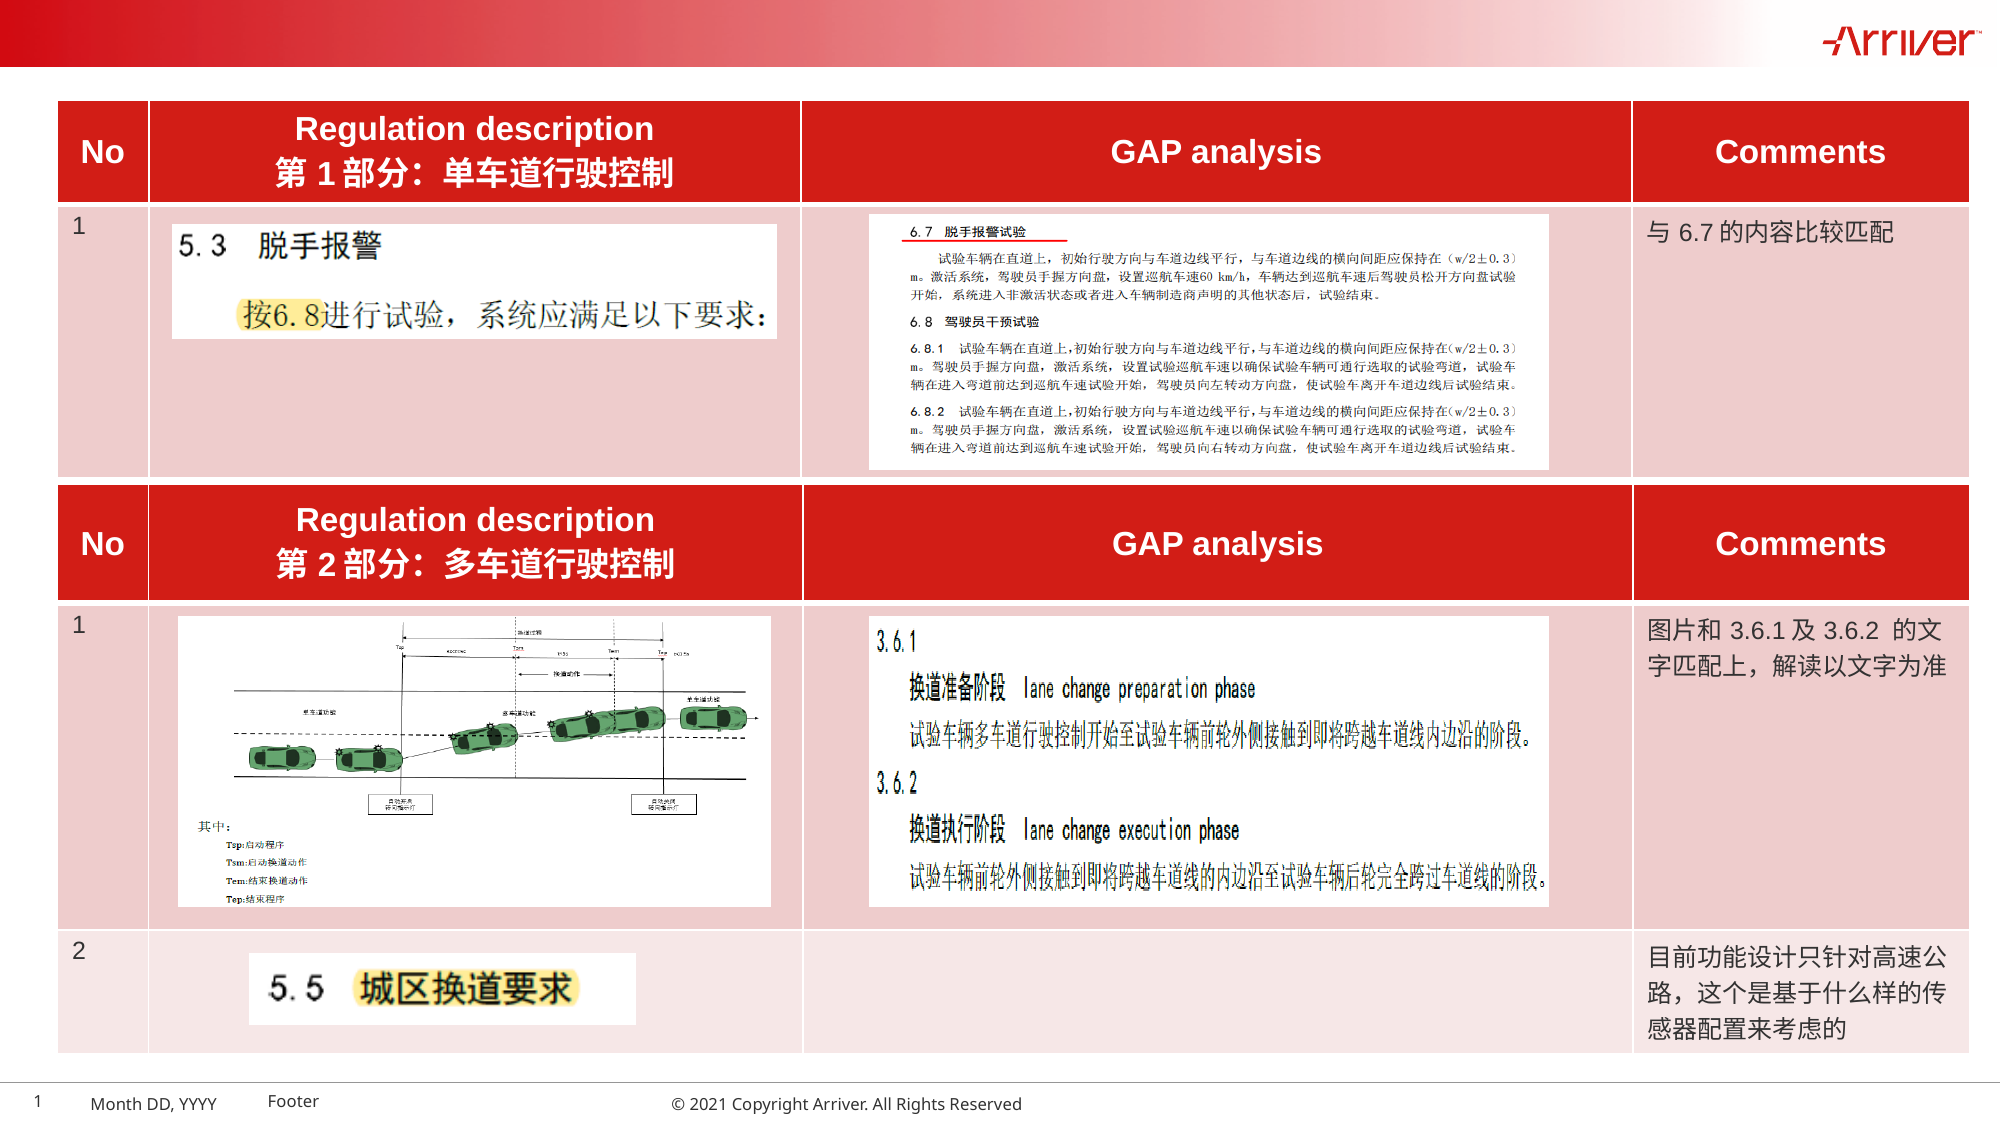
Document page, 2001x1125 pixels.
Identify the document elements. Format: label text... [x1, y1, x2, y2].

table_cell [804, 931, 1632, 1053]
table_cell 图片和3.6.1及3.6.2 的文字匹配上，解读以文字为准 [1634, 606, 1969, 929]
table_header No [58, 485, 148, 600]
footer Footer [267, 1093, 681, 1114]
table_cell [150, 207, 800, 477]
picture [172, 224, 777, 339]
slide_number Month DD, YYYY [90, 1093, 233, 1114]
table_header Regulation description 第1部分：单车道行驶控制 [150, 101, 800, 202]
table_cell 1 [58, 606, 148, 929]
picture [249, 953, 636, 1025]
table_cell [149, 931, 802, 1053]
slide_number 1 [33, 1093, 57, 1114]
table_header Comments [1634, 485, 1969, 600]
picture [178, 616, 771, 907]
table_header GAP analysis [802, 101, 1631, 202]
table_cell [149, 606, 802, 929]
table_cell [802, 207, 1631, 477]
picture [869, 616, 1549, 907]
table_cell 与6.7的内容比较匹配 [1633, 207, 1969, 477]
table_header Regulation description 第2部分：多车道行驶控制 [149, 485, 802, 600]
table_header GAP analysis [804, 485, 1632, 600]
table_header Comments [1633, 101, 1969, 202]
picture [869, 214, 1549, 470]
table_header No [58, 101, 148, 202]
picture [0, 0, 2000, 67]
table_cell 2 [58, 931, 148, 1053]
table_cell 目前功能设计只针对高速公路，这个是基于什么样的传感器配置来考虑的 [1634, 931, 1969, 1053]
table_cell 1 [58, 207, 148, 477]
table_cell [804, 606, 1632, 929]
